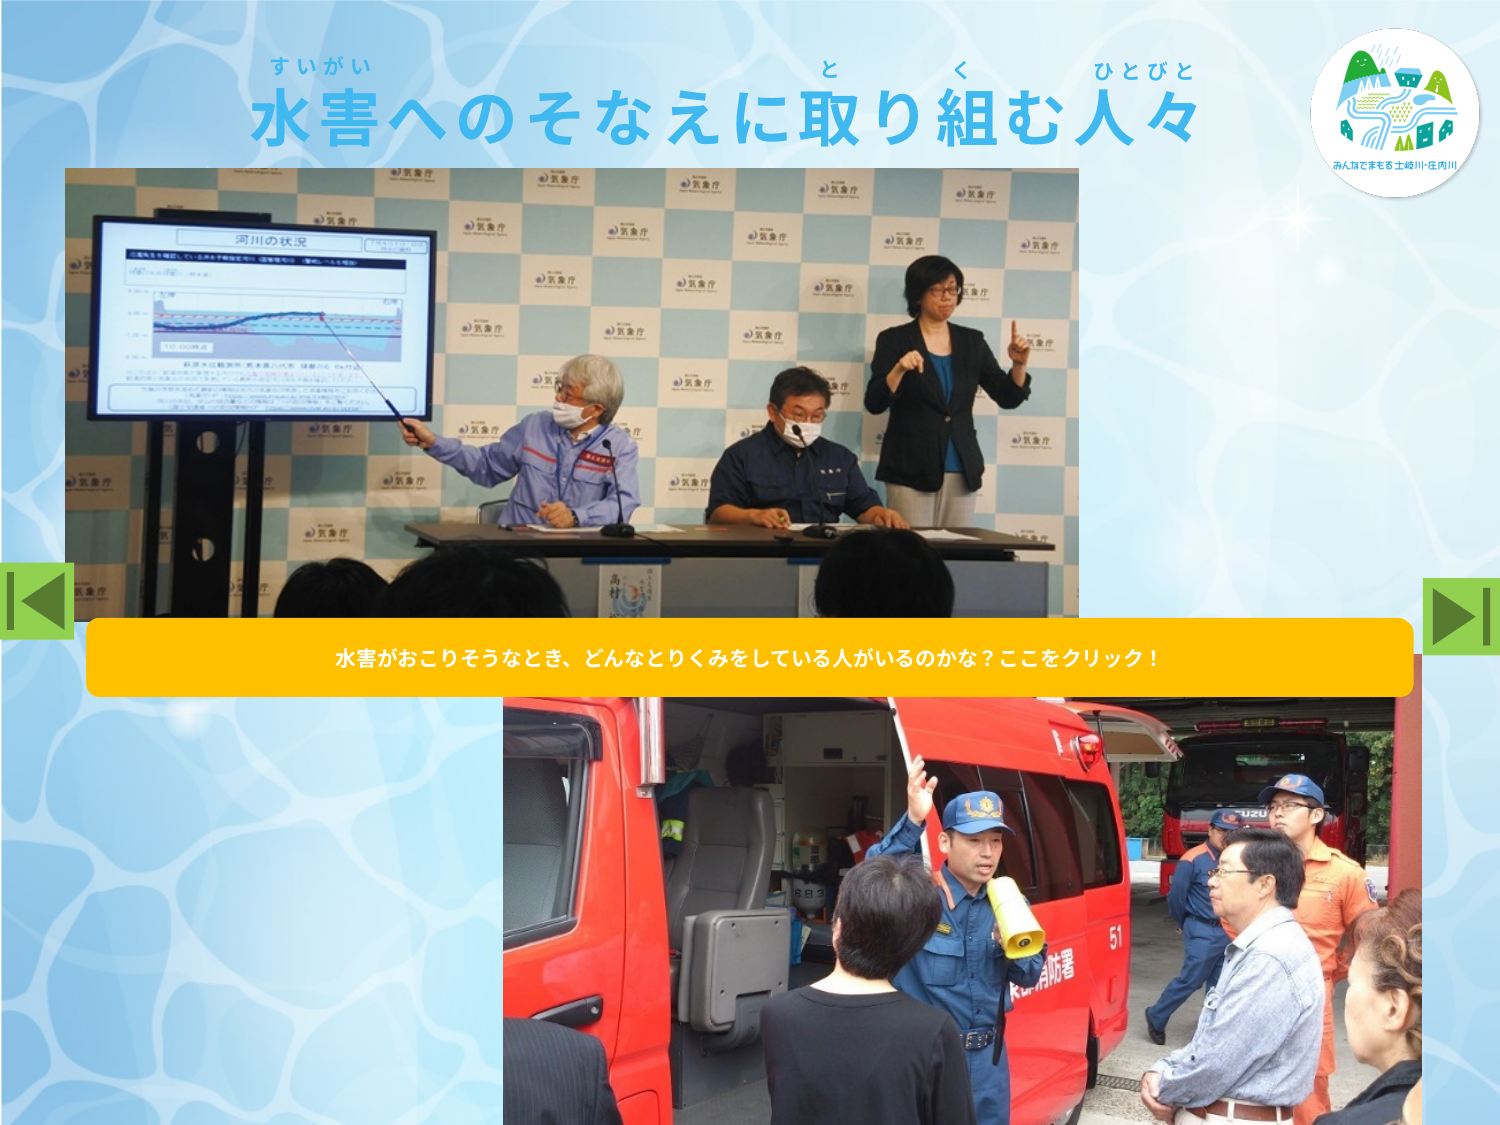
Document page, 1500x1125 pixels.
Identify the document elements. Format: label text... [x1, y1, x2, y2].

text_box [224, 53, 1232, 155]
picture [2, 1, 1500, 1125]
text_box [0, 561, 75, 641]
text_box 水害がおこりそうなとき、どんなとりくみをしている人がいるのかな？ここをクリック！ [85, 618, 1415, 698]
text_box [1422, 577, 1500, 656]
